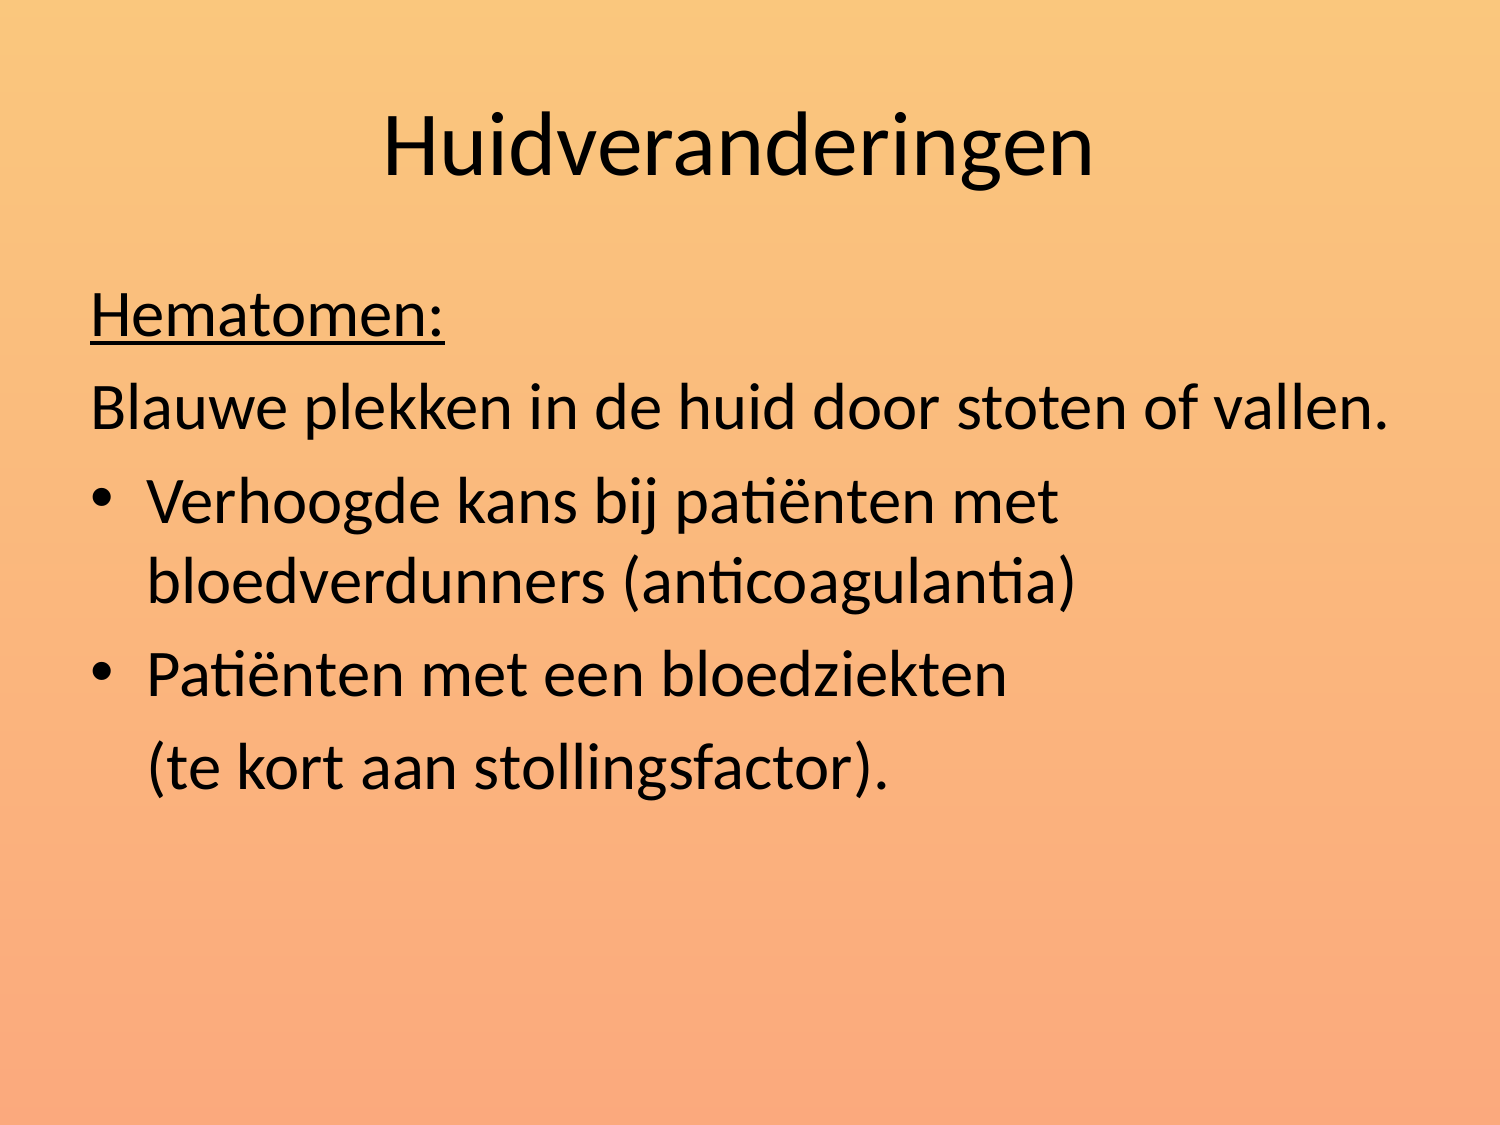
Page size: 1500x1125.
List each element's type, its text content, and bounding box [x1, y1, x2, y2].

title Huidveranderingen [75, 45, 1425, 233]
list Hematomen: Blauwe plekken in de huid door stoten of vallen. Verhoogde kans bij patiënten met bloedverdunners (anticoagulantia) Patiënten met een bloedziekten (te kort aan stollingsfactor). [75, 262, 1425, 1005]
